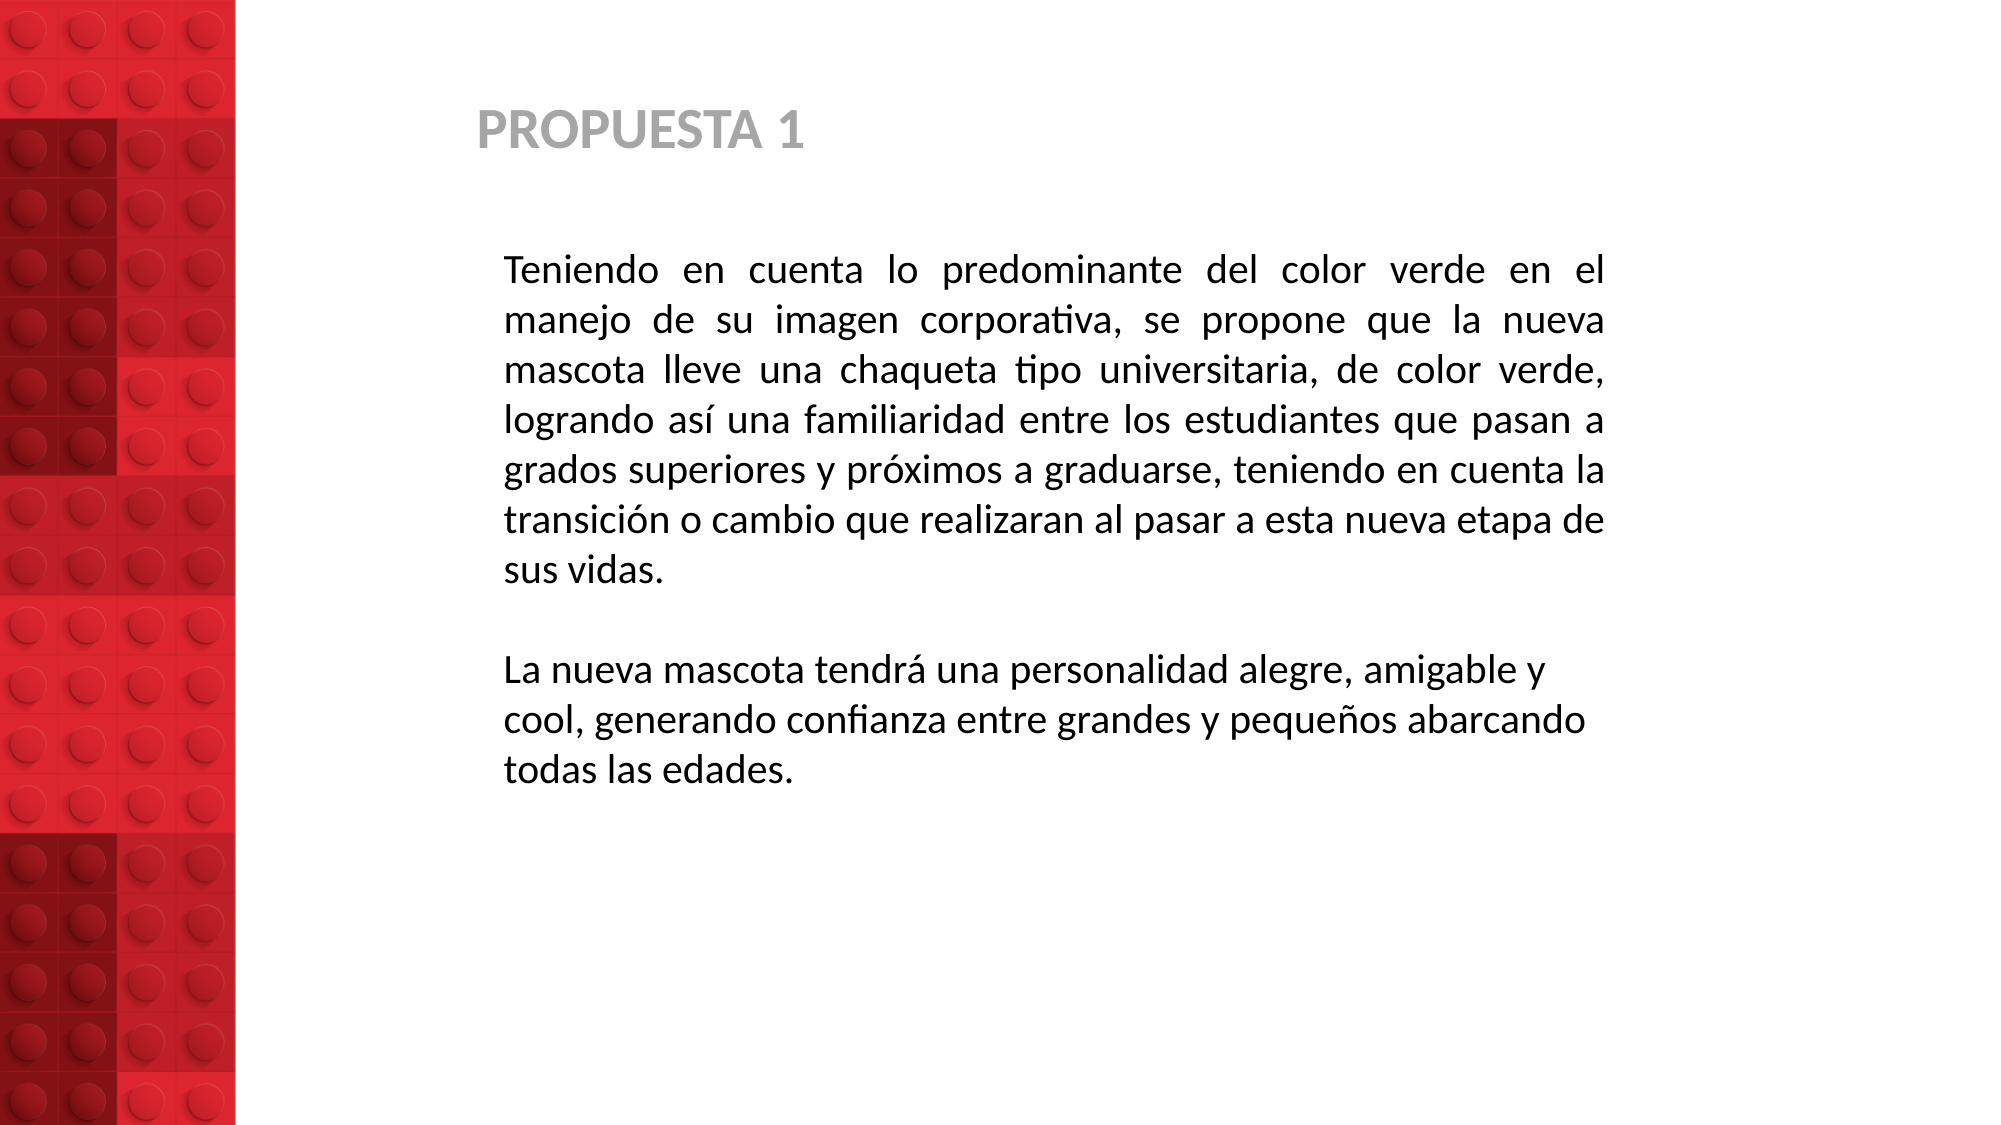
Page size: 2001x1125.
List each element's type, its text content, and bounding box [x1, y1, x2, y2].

text_box Teniendo en cuenta lo predominante del color verde en el manejo de su imagen corporativa, se propone que la nueva mascota lleve una chaqueta tipo universitaria, de color verde, logrando así una familiaridad entre los estudiantes que pasan a grados superiores y próximos a graduarse, teniendo en cuenta la transición o cambio que realizaran al pasar a esta nueva etapa de sus vidas. La nueva mascota tendrá una personalidad alegre, amigable y cool, generando confianza entre grandes y pequeños abarcando todas las edades. [489, 234, 1621, 850]
text_box PROPUESTA 1 [461, 82, 821, 168]
picture [0, 0, 288, 1125]
